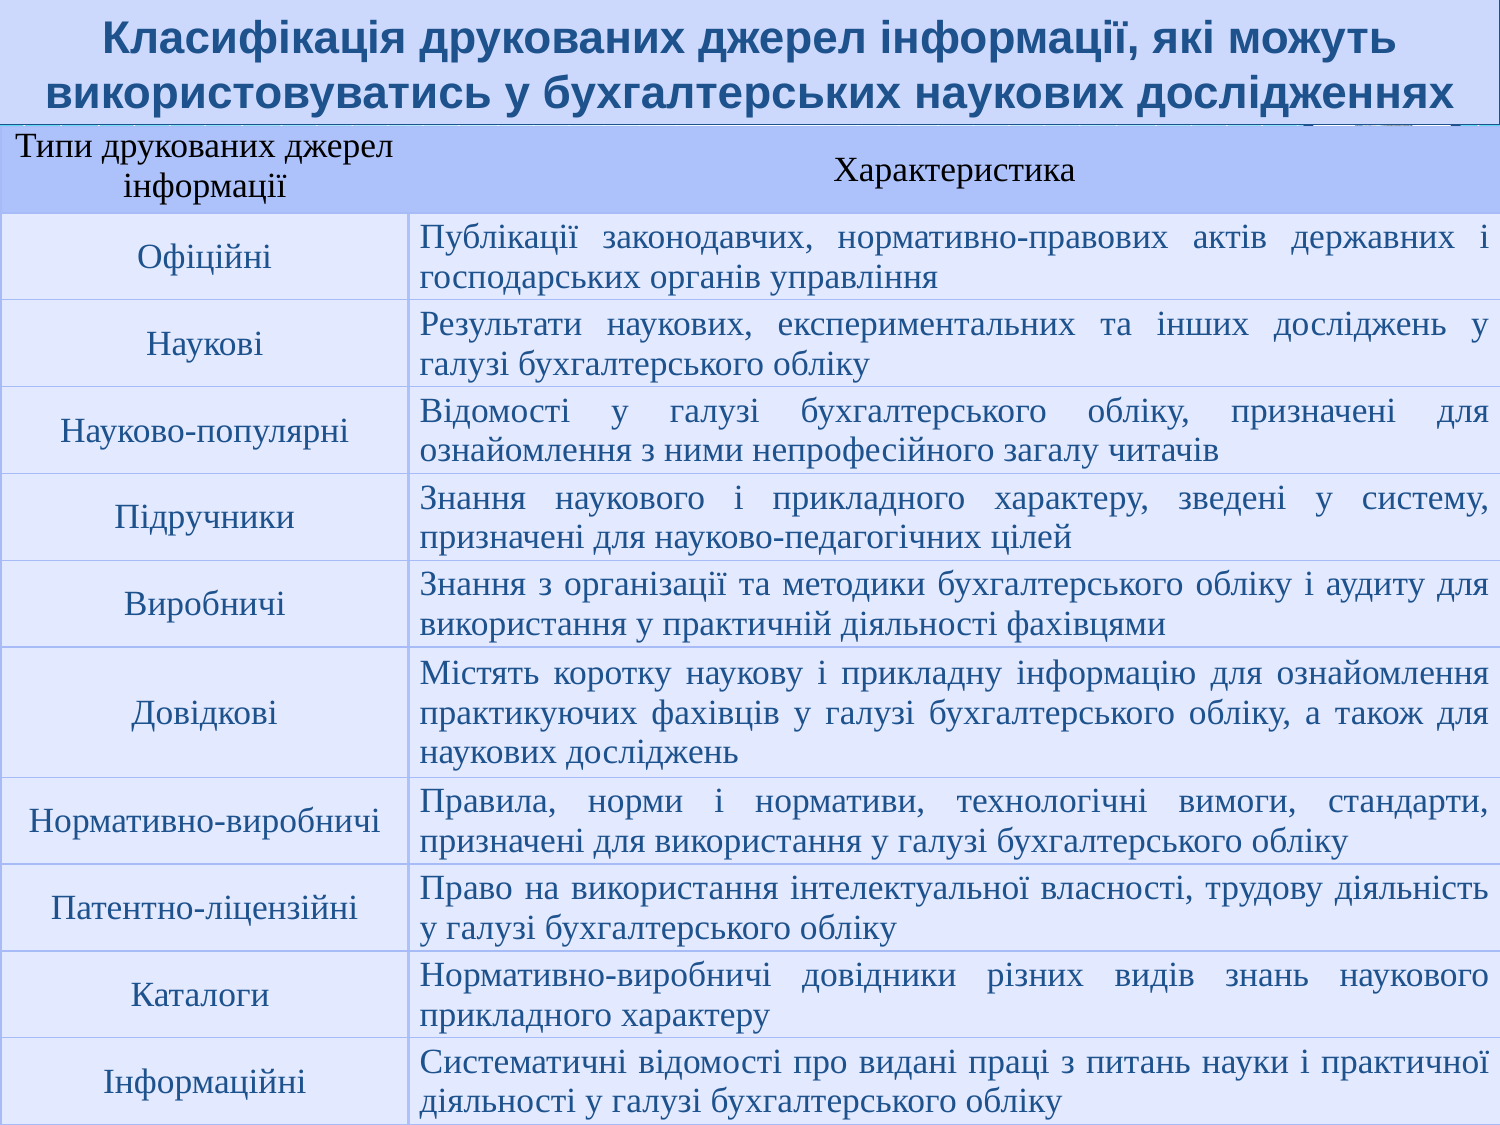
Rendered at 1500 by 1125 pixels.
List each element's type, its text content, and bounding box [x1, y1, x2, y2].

table_cell Патентно-ліцензійні [2, 865, 407, 950]
table_cell Знання з організації та методики бухгалтерського обліку і аудиту для використання у практичній діяльності фахівцями [410, 561, 1500, 646]
table_header Типи друкованих джерел інформації [2, 127, 407, 212]
table_cell Правила, норми і нормативи, технологічні вимоги, стандарти, призначені для використання у галузі бухгалтерського обліку [410, 778, 1500, 863]
table_cell Систематичні відомості про видані праці з питань науки і практичної діяльності у галузі бухгалтерського обліку [410, 1038, 1500, 1124]
table_cell Результати наукових, експериментальних та інших досліджень у галузі бухгалтерського обліку [410, 300, 1500, 386]
table_cell Нормативно-виробничі довідники різних видів знань наукового прикладного характеру [410, 952, 1500, 1037]
table_cell Публікації законодавчих, нормативно-правових актів державних і господарських органів управління [410, 214, 1500, 299]
table_cell Знання наукового і прикладного характеру, зведені у систему, призначені для науково-педагогічних цілей [410, 474, 1500, 560]
text_box Класифікація друкованих джерел інформації, які можуть використовуватись у бухгалтерських наукових дослідженнях [0, 0, 1500, 125]
table_cell Інформаційні [2, 1038, 407, 1124]
table_cell Науково-популярні [2, 387, 407, 473]
table_cell Каталоги [2, 952, 407, 1037]
table_cell Наукові [2, 300, 407, 386]
table_cell Довідкові [2, 648, 407, 777]
table_cell Виробничі [2, 561, 407, 646]
table_cell Містять коротку наукову і прикладну інформацію для ознайомлення практикуючих фахівців у галузі бухгалтерського обліку, а також для наукових досліджень [410, 648, 1500, 777]
table_header Характеристика [410, 127, 1500, 212]
table_cell Відомості у галузі бухгалтерського обліку, призначені для ознайомлення з ними непро­фесійного загалу читачів [410, 387, 1500, 473]
table_cell Офіційні [2, 214, 407, 299]
table_cell Підручники [2, 474, 407, 560]
table_cell Право на використання інтелектуальної власності, трудову діяльність у галузі бухгалтерського обліку [410, 865, 1500, 950]
table_cell Нормативно-виробничі [2, 778, 407, 863]
